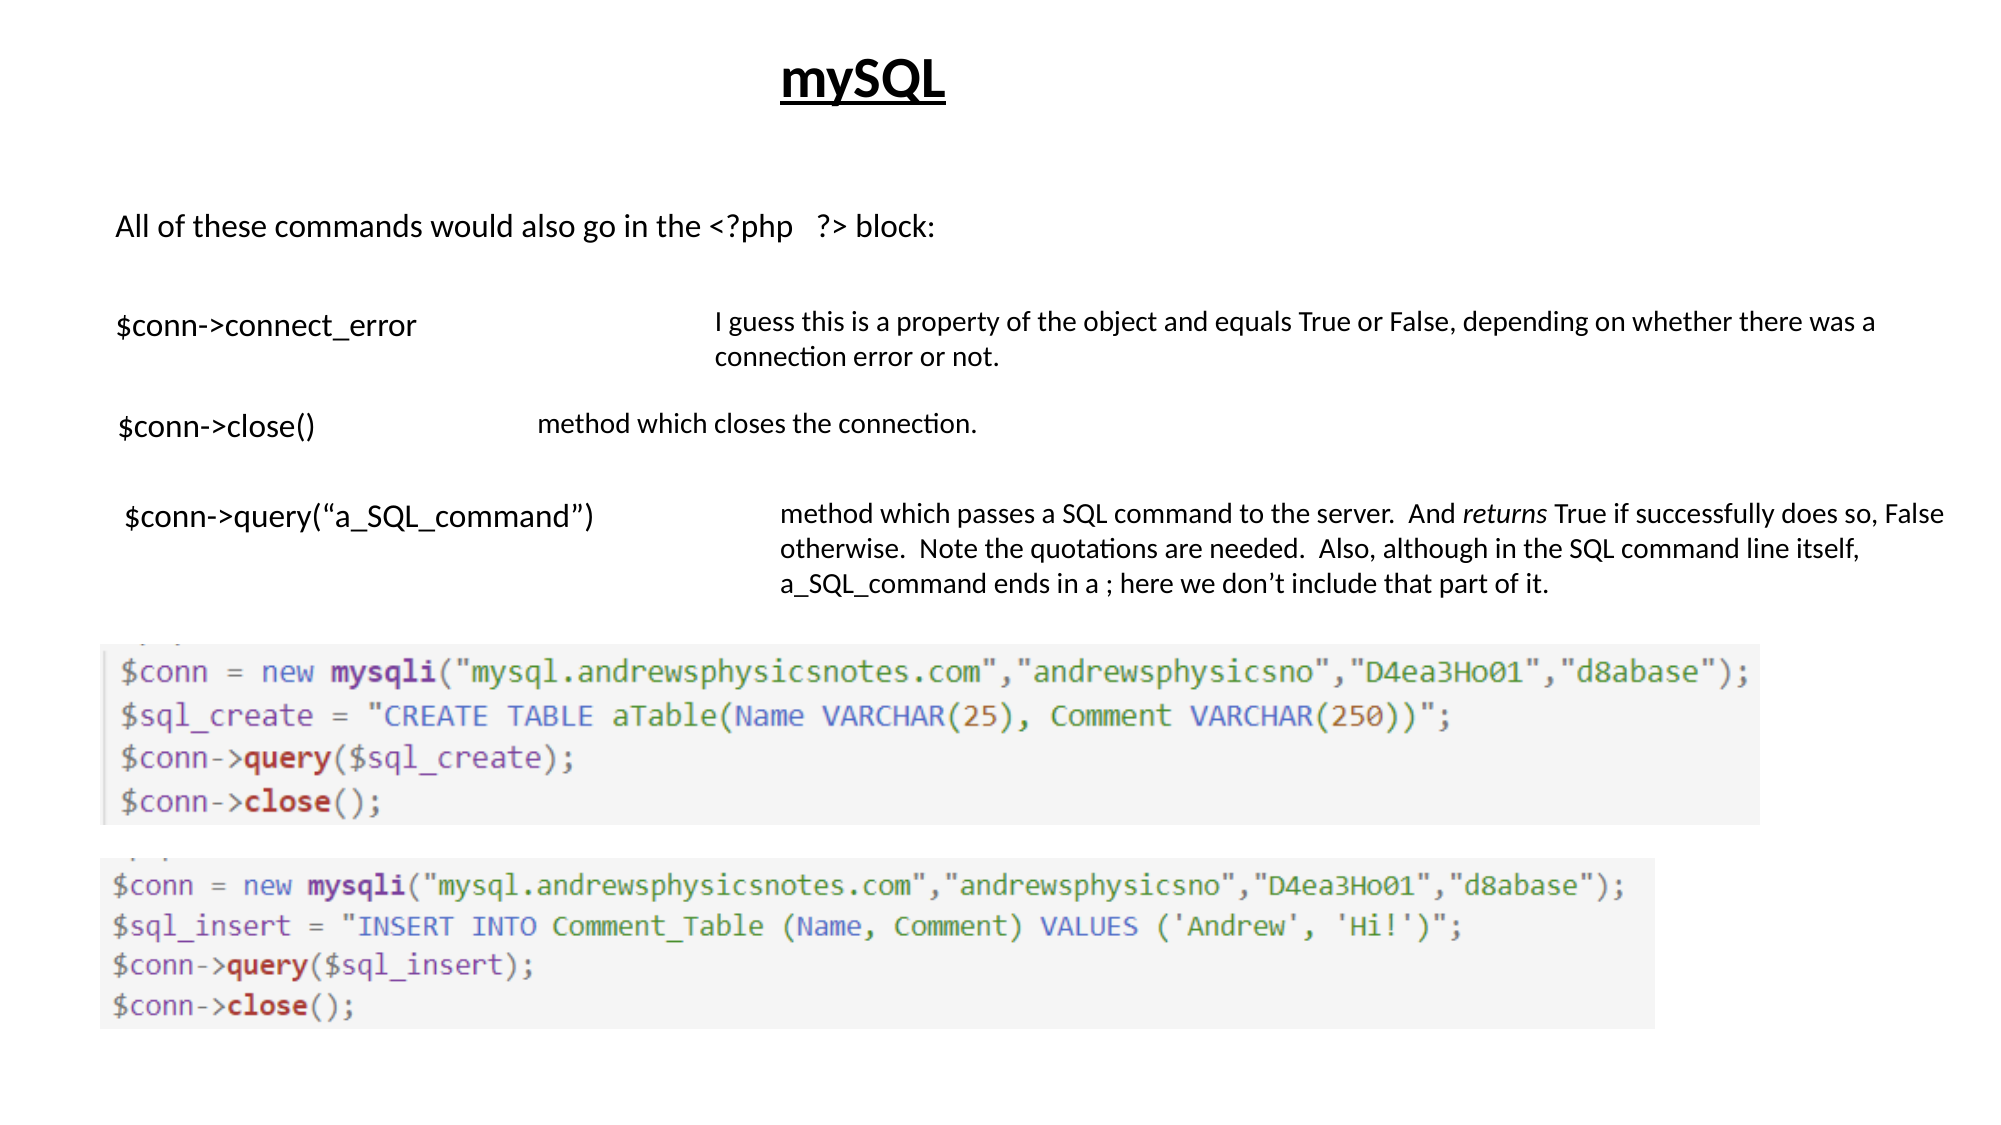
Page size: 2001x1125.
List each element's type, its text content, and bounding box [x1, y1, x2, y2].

text_box method which passes a SQL command to the server. And returns True if successfully does so, False otherwise. Note the quotations are needed. Also, although in the SQL command line itself, a_SQL_command ends in a ; here we don’t include that part of it. [765, 486, 1975, 607]
picture [100, 644, 1760, 825]
text_box mySQL [765, 31, 1019, 117]
text_box method which closes the connection. [522, 396, 1063, 447]
text_box All of these commands would also go in the <?php ?> block: [100, 197, 1063, 252]
picture [100, 858, 1655, 1029]
text_box $conn->close() [102, 396, 331, 452]
text_box $conn->query(“a_SQL_command”) [109, 486, 610, 542]
text_box $conn->connect_error [100, 295, 456, 350]
text_box I guess this is a property of the object and equals True or False, depending on whether there was a connection error or not. [700, 295, 1910, 380]
